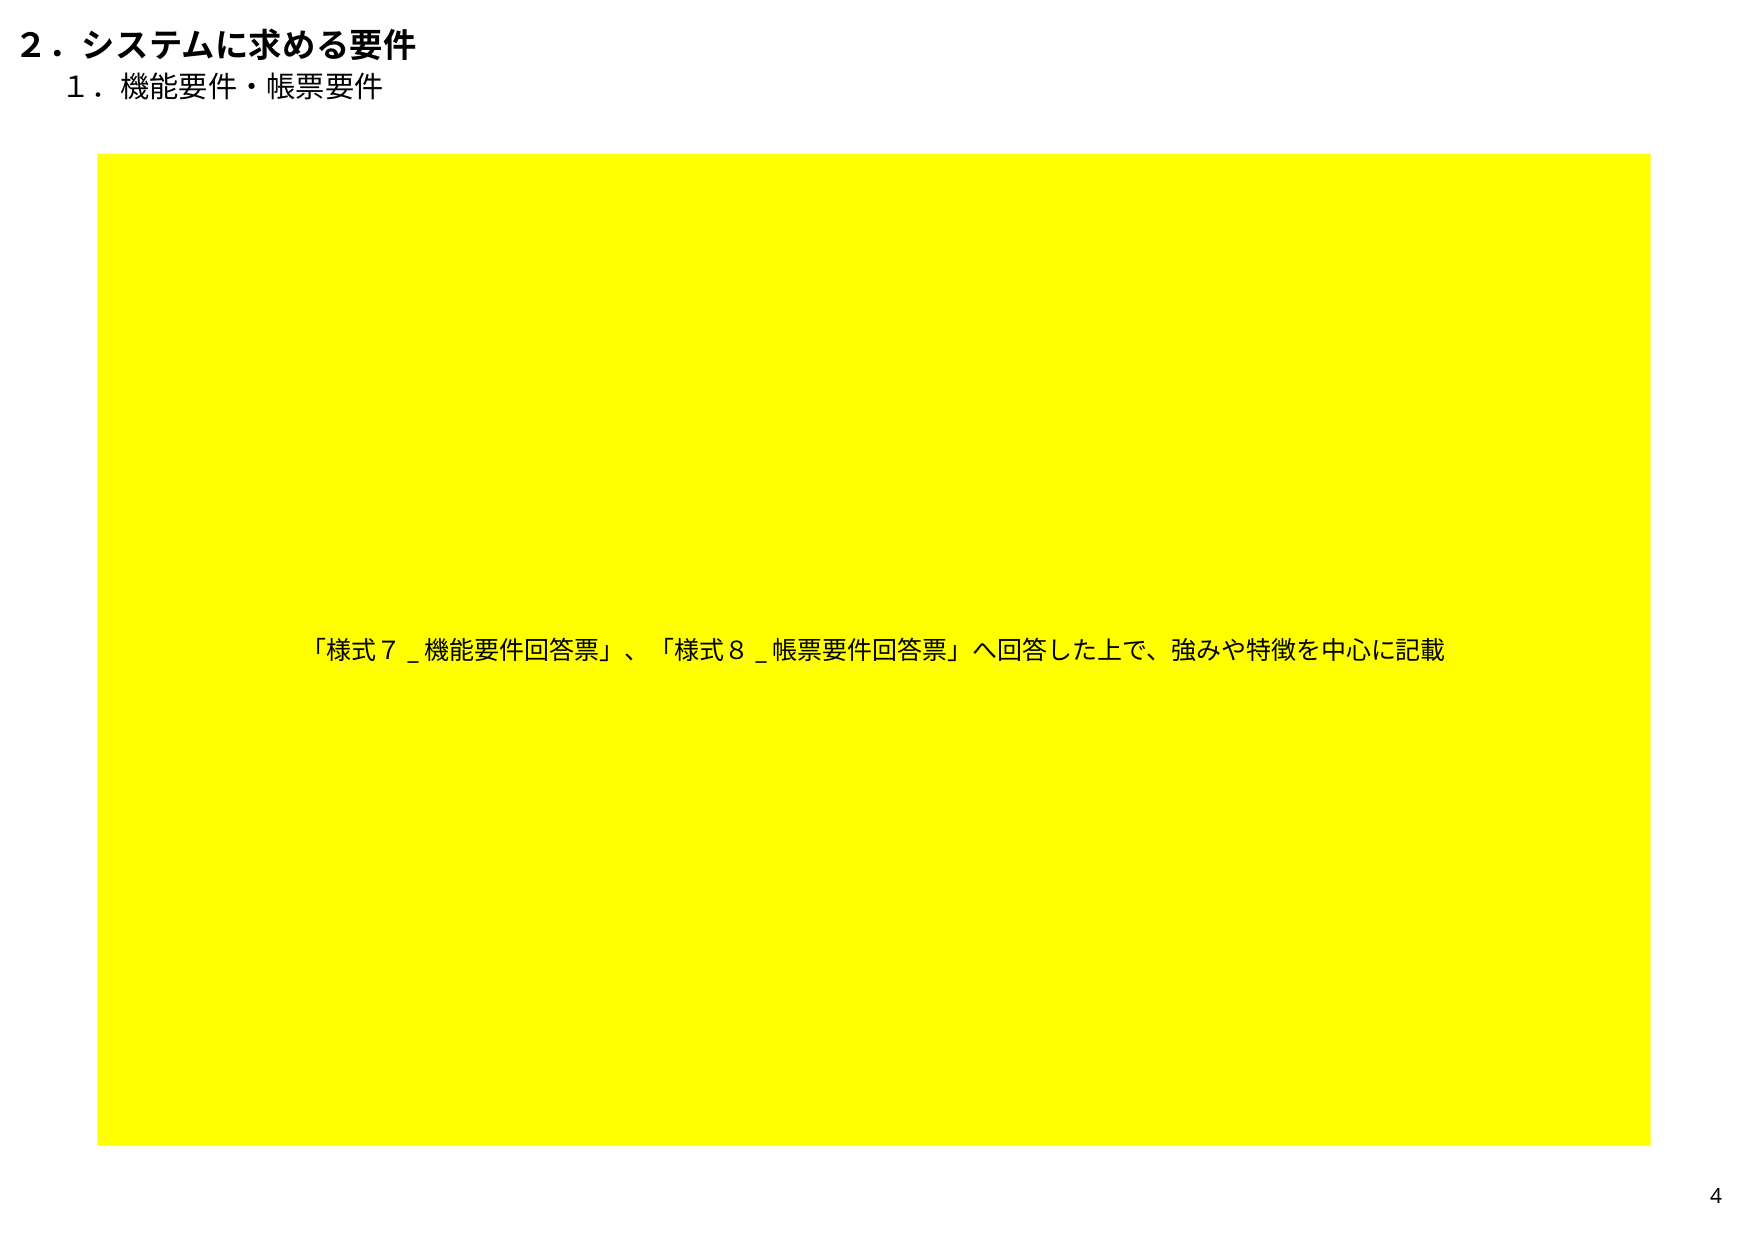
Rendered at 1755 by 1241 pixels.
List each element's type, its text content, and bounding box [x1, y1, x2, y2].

list １．機能要件・帳票要件 [61, 67, 1739, 104]
title ２．システムに求める要件 [14, 29, 1739, 66]
text_box 「様式７_機能要件回答票」、「様式８_帳票要件回答票」へ回答した上で、強みや特徴を中心に記載 [95, 151, 1653, 1148]
